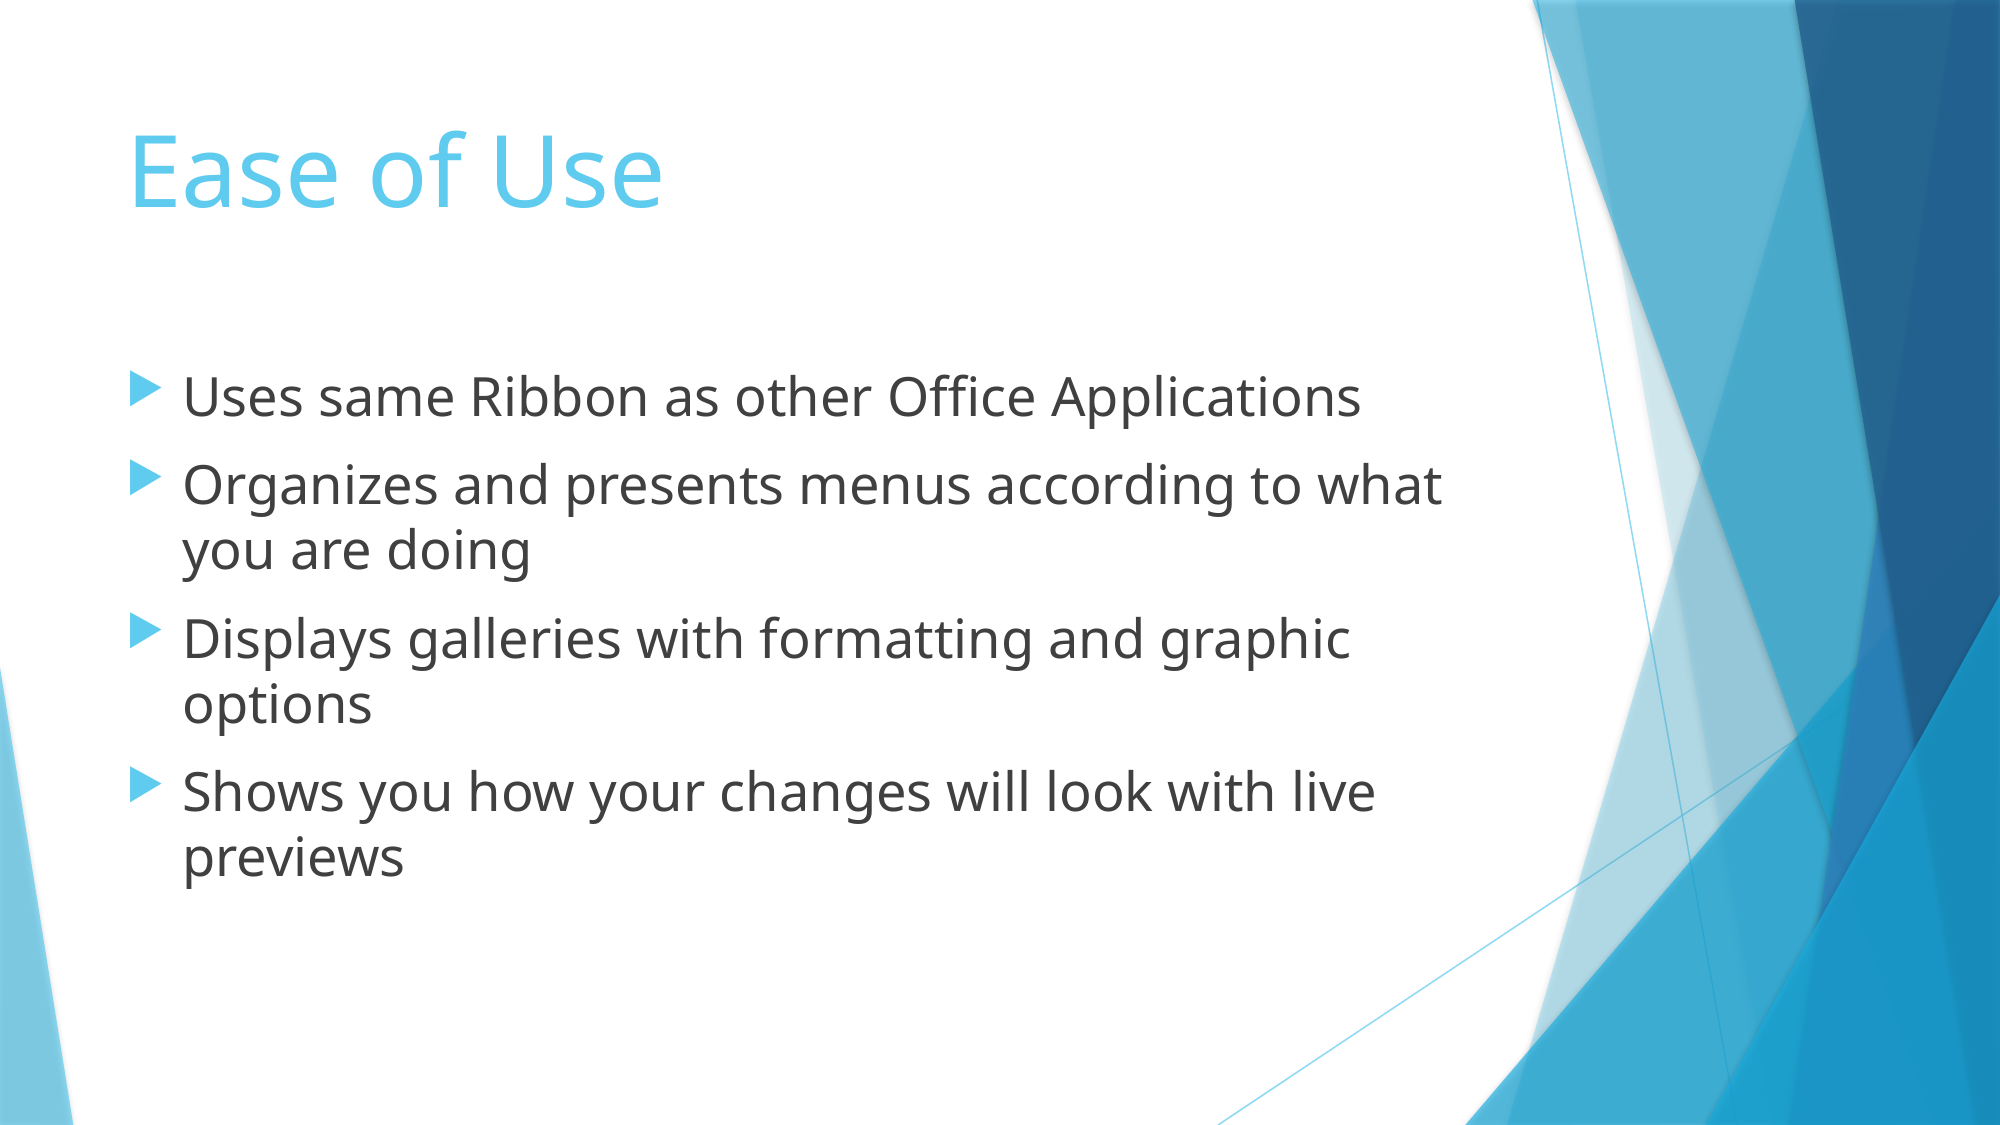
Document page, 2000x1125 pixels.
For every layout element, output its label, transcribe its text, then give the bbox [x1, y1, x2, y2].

list Uses same Ribbon as other Office Applications Organizes and presents menus according to what you are doing Displays galleries with formatting and graphic options Shows you how your changes will look with live previews [111, 354, 1522, 992]
title Ease of Use [111, 99, 1522, 317]
